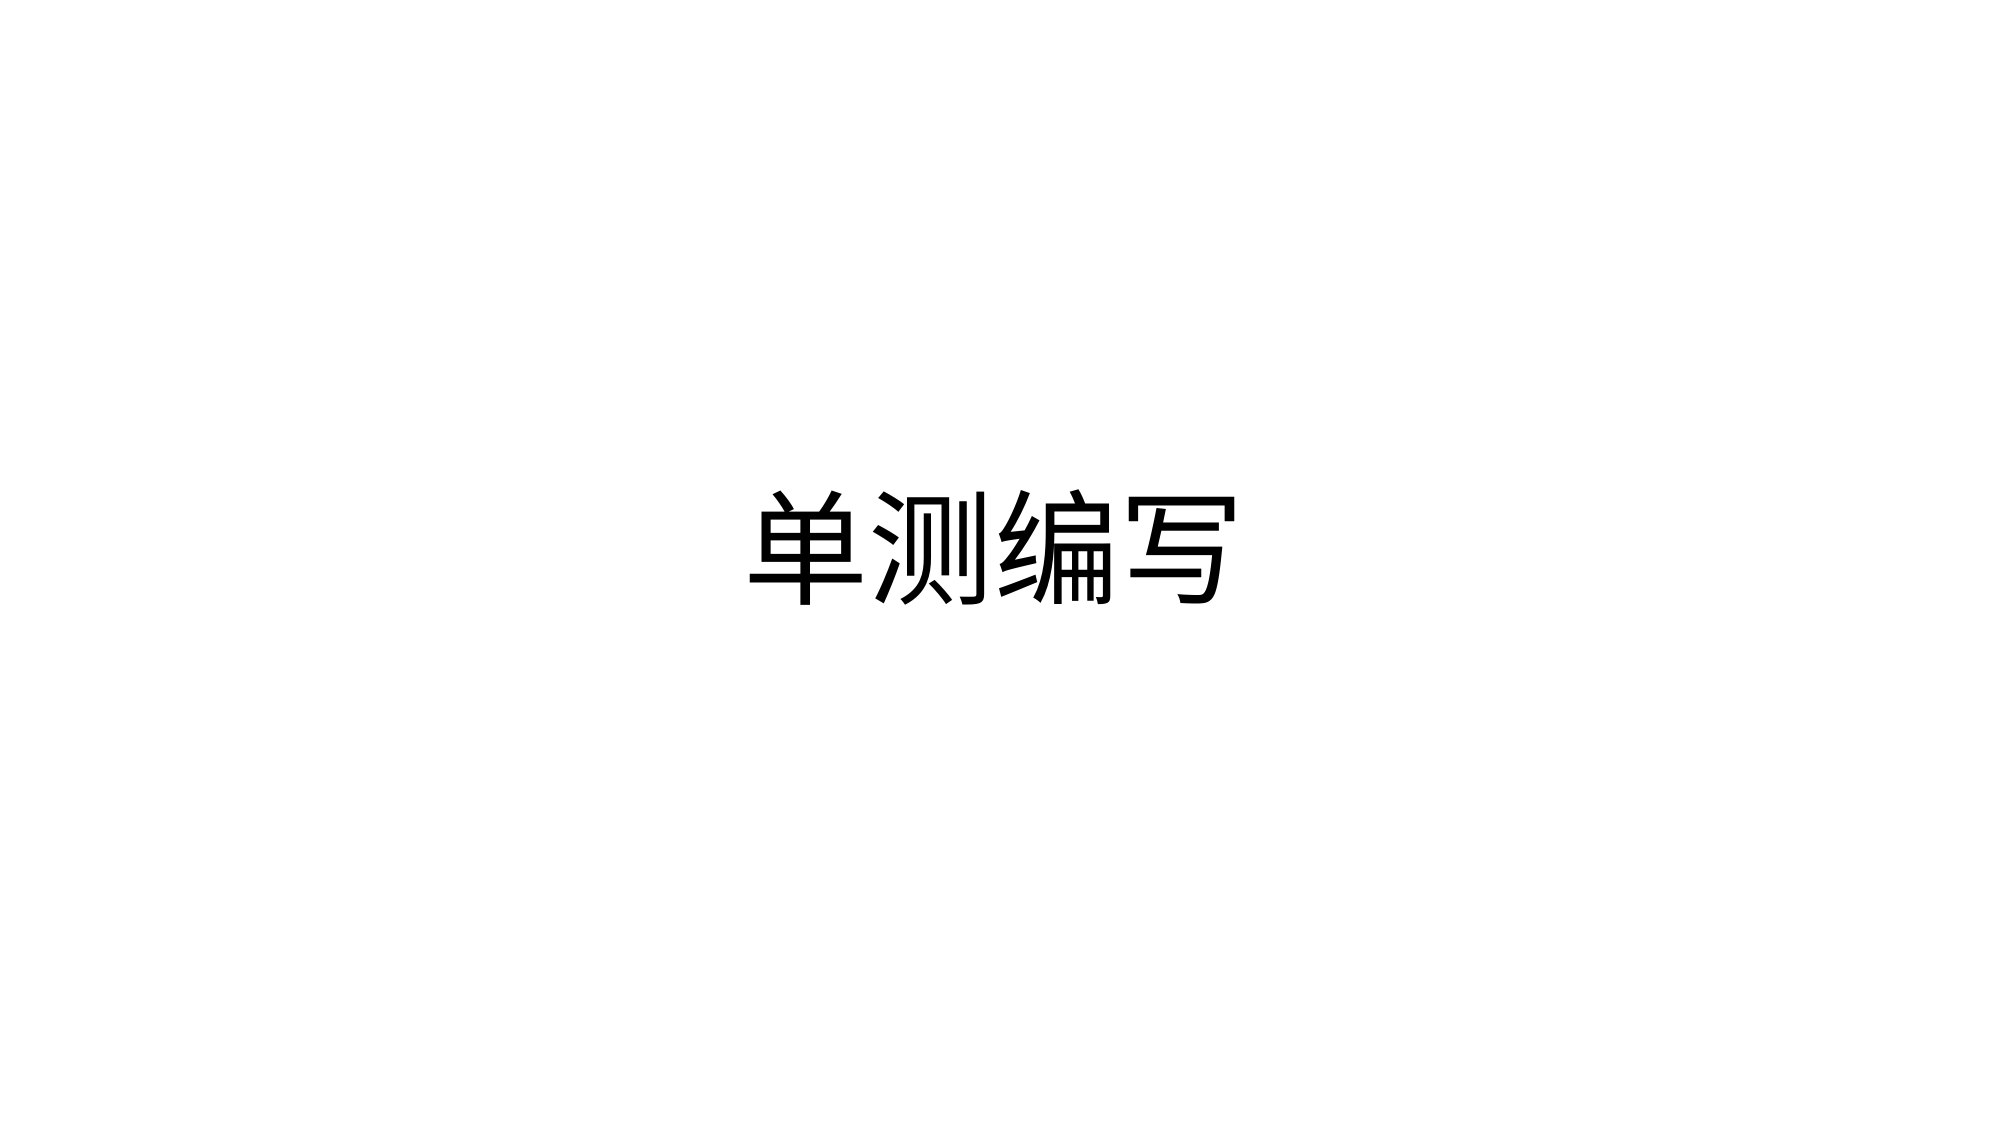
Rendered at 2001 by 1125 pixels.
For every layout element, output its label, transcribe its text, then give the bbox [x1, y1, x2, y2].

title 单测编写 [244, 338, 1744, 631]
